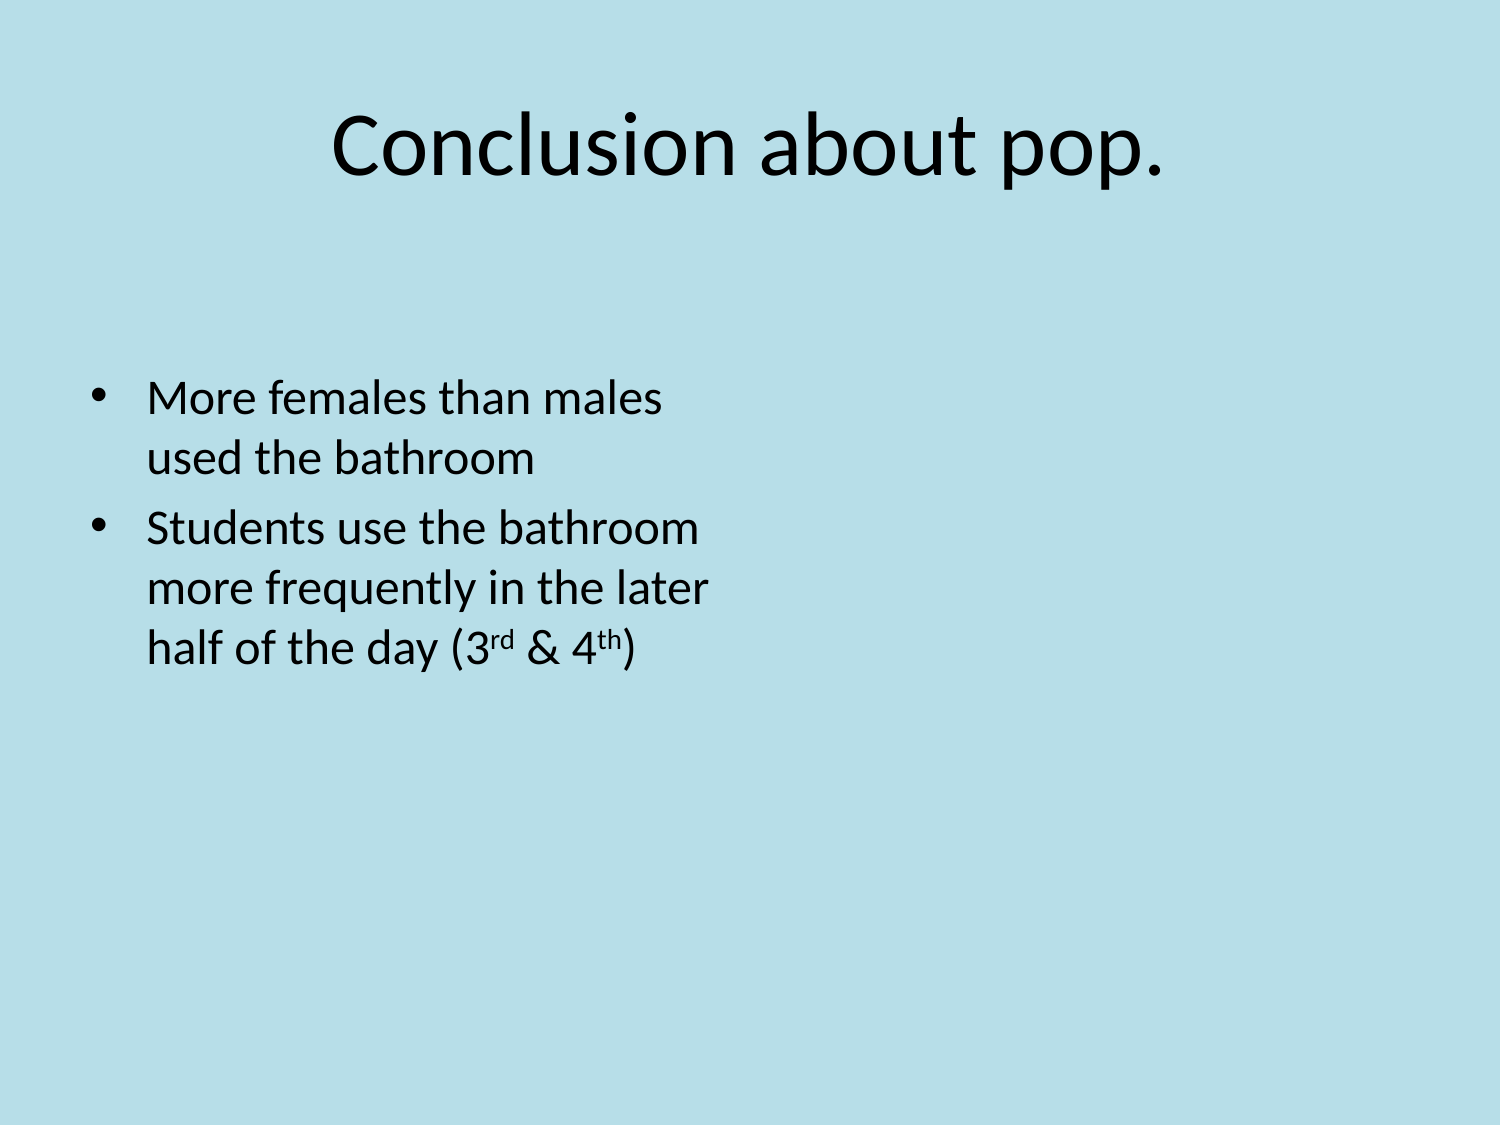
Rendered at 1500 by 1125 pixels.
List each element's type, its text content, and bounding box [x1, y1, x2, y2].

list More females than males used the bathroom Students use the bathroom more frequently in the later half of the day (3rd & 4th) [75, 356, 738, 1005]
title Conclusion about pop. [75, 45, 1425, 233]
